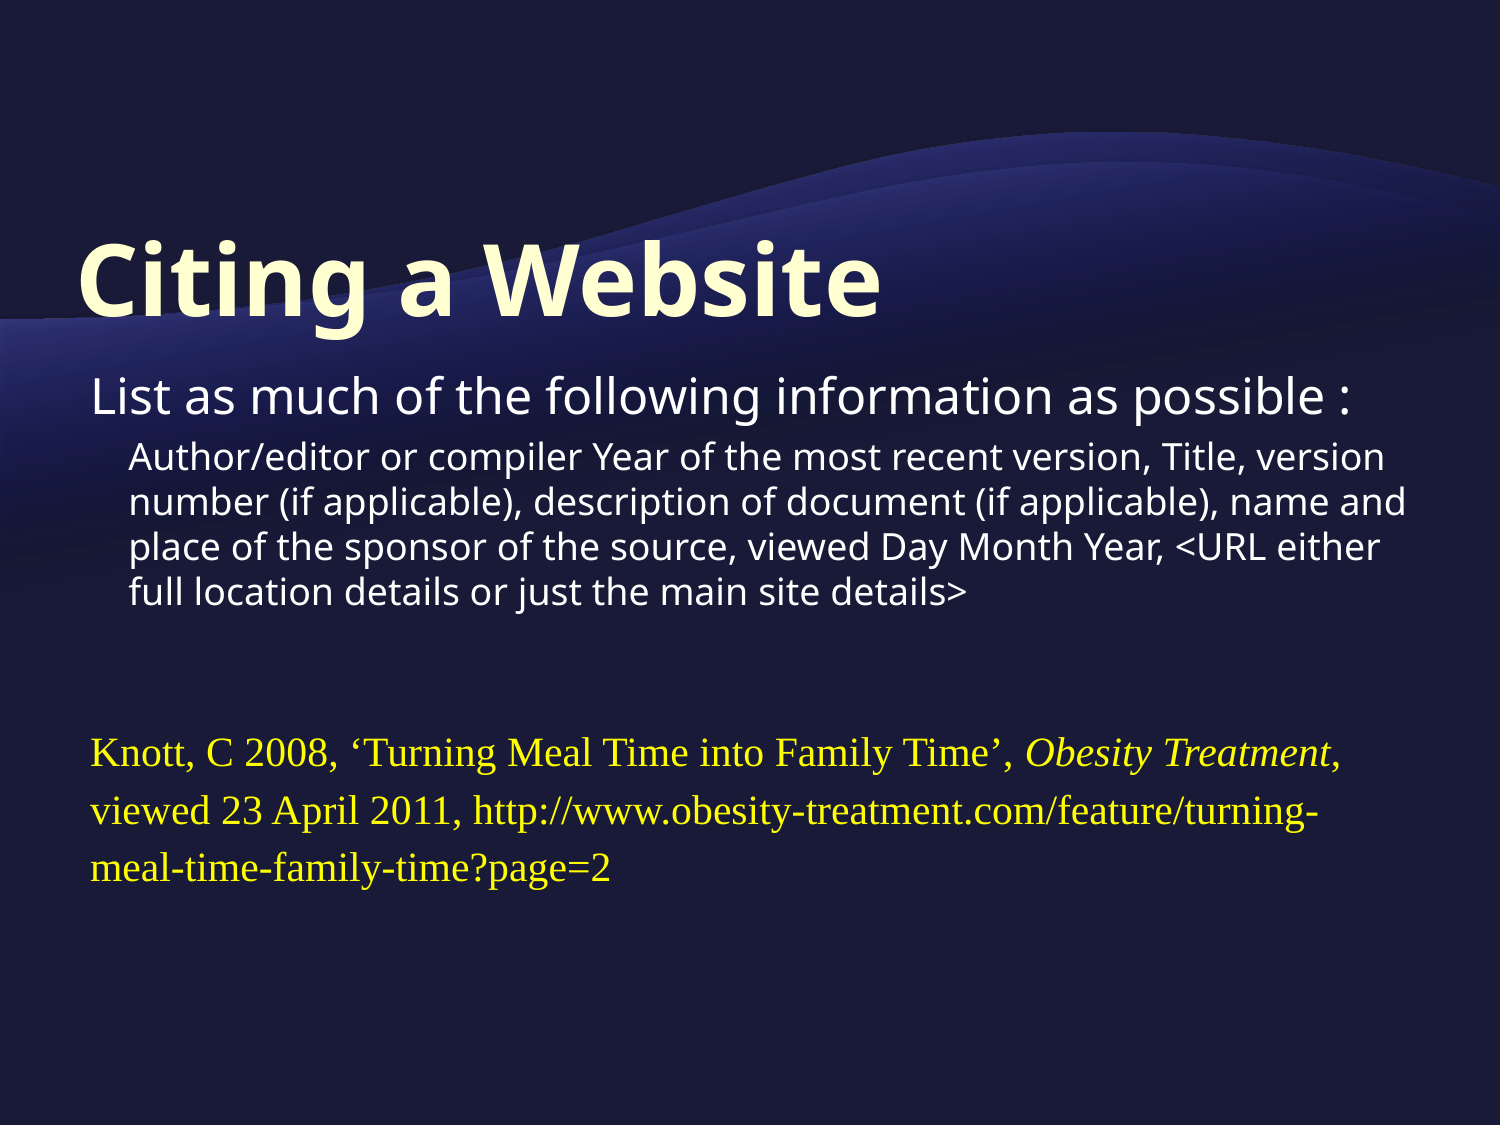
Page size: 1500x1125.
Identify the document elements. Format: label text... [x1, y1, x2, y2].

list List as much of the following information as possible : Author/editor or compiler Year of the most recent version, Title, version number (if applicable), description of document (if applicable), name and place of the sponsor of the source, viewed Day Month Year, <URL either full location details or just the main site details> Knott, C 2008, ‘Turning Meal Time into Family Time’, Obesity Treatment, viewed 23 April 2011, http://www.obesity-treatment.com/feature/turning-meal-time-family-time?page=2 [75, 357, 1425, 1033]
title Citing a Website [75, 87, 1425, 338]
